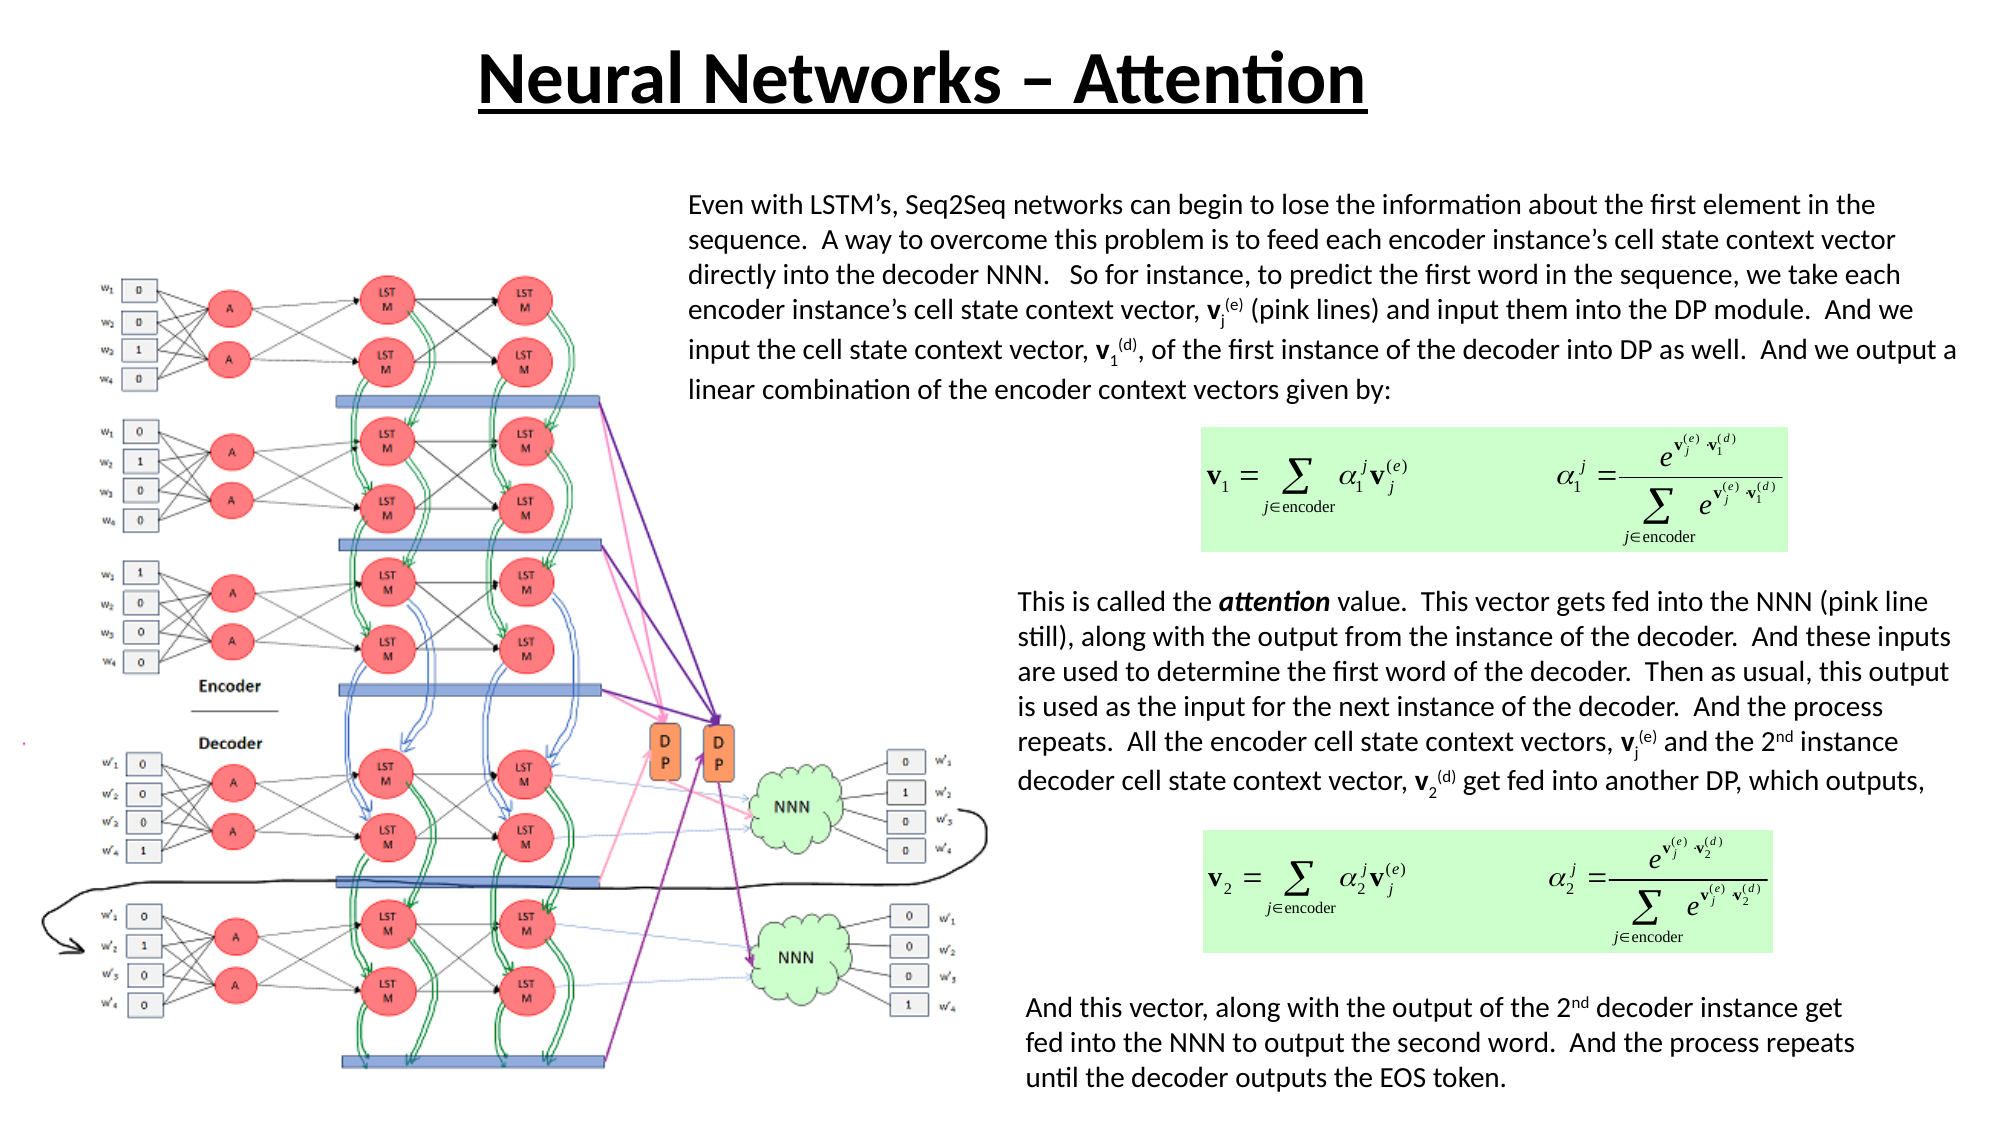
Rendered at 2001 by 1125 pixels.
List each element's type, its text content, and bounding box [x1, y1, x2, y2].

text_box This is called the attention value. This vector gets fed into the NNN (pink line still), along with the output from the instance of the decoder. And these inputs are used to determine the first word of the decoder. Then as usual, this output is used as the input for the next instance of the decoder. And the process repeats. All the encoder cell state context vectors, vj(e) and the 2nd instance decoder cell state context vector, v2(d) get fed into another DP, which outputs, [1003, 574, 1987, 809]
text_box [1202, 830, 1774, 953]
title Neural Networks – Attention [393, 8, 1452, 128]
picture [19, 262, 1003, 1083]
text_box Even with LSTM’s, Seq2Seq networks can begin to lose the information about the first element in the sequence. A way to overcome this problem is to feed each encoder instance’s cell state context vector directly into the decoder NNN. So for instance, to predict the first word in the sequence, we take each encoder instance’s cell state context vector, vj(e) (pink lines) and input them into the DP module. And we input the cell state context vector, v1(d), of the first instance of the decoder into DP as well. And we output a linear combination of the encoder context vectors given by: [673, 178, 1987, 413]
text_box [1201, 426, 1789, 553]
text_box And this vector, along with the output of the 2nd decoder instance get fed into the NNN to output the second word. And the process repeats until the decoder outputs the EOS token. [1010, 981, 1893, 1101]
